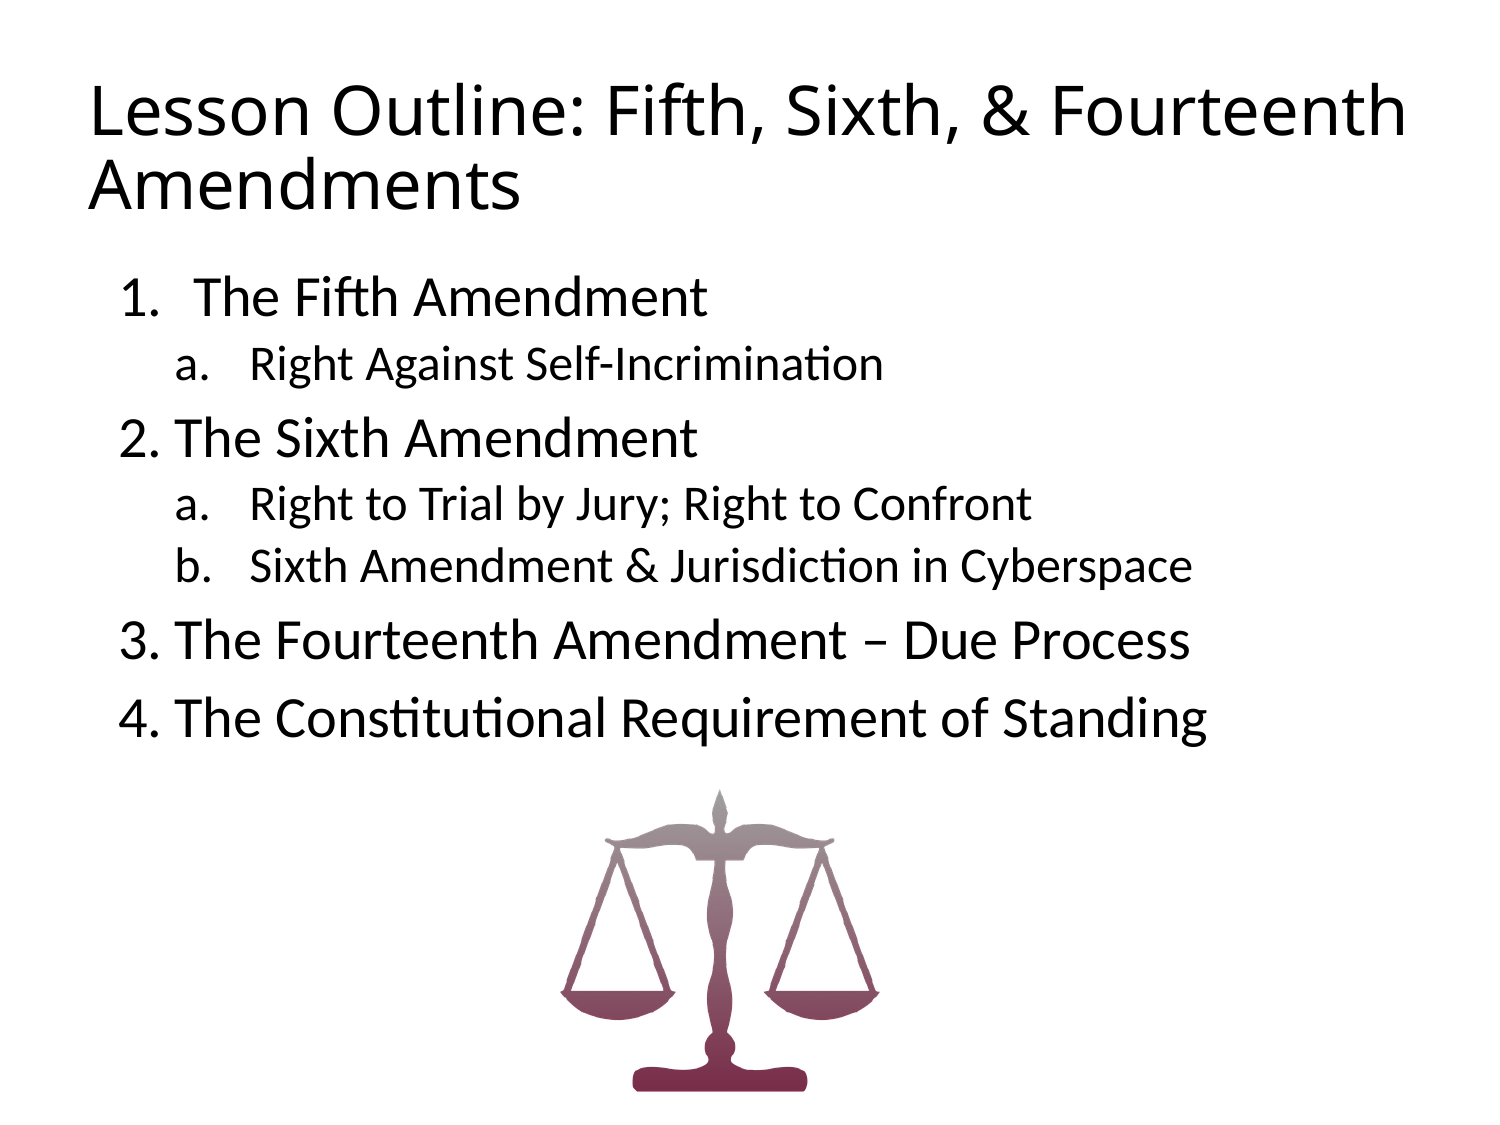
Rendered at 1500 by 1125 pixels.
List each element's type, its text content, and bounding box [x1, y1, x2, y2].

picture [552, 781, 887, 1099]
title Lesson Outline: Fifth, Sixth, & Fourteenth Amendments [72, 41, 1427, 260]
list The Fifth Amendment Right Against Self-Incrimination The Sixth Amendment Right to Trial by Jury; Right to Confront Sixth Amendment & Jurisdiction in Cyberspace The Fourteenth Amendment – Due Process The Constitutional Requirement of Standing [102, 258, 1338, 973]
